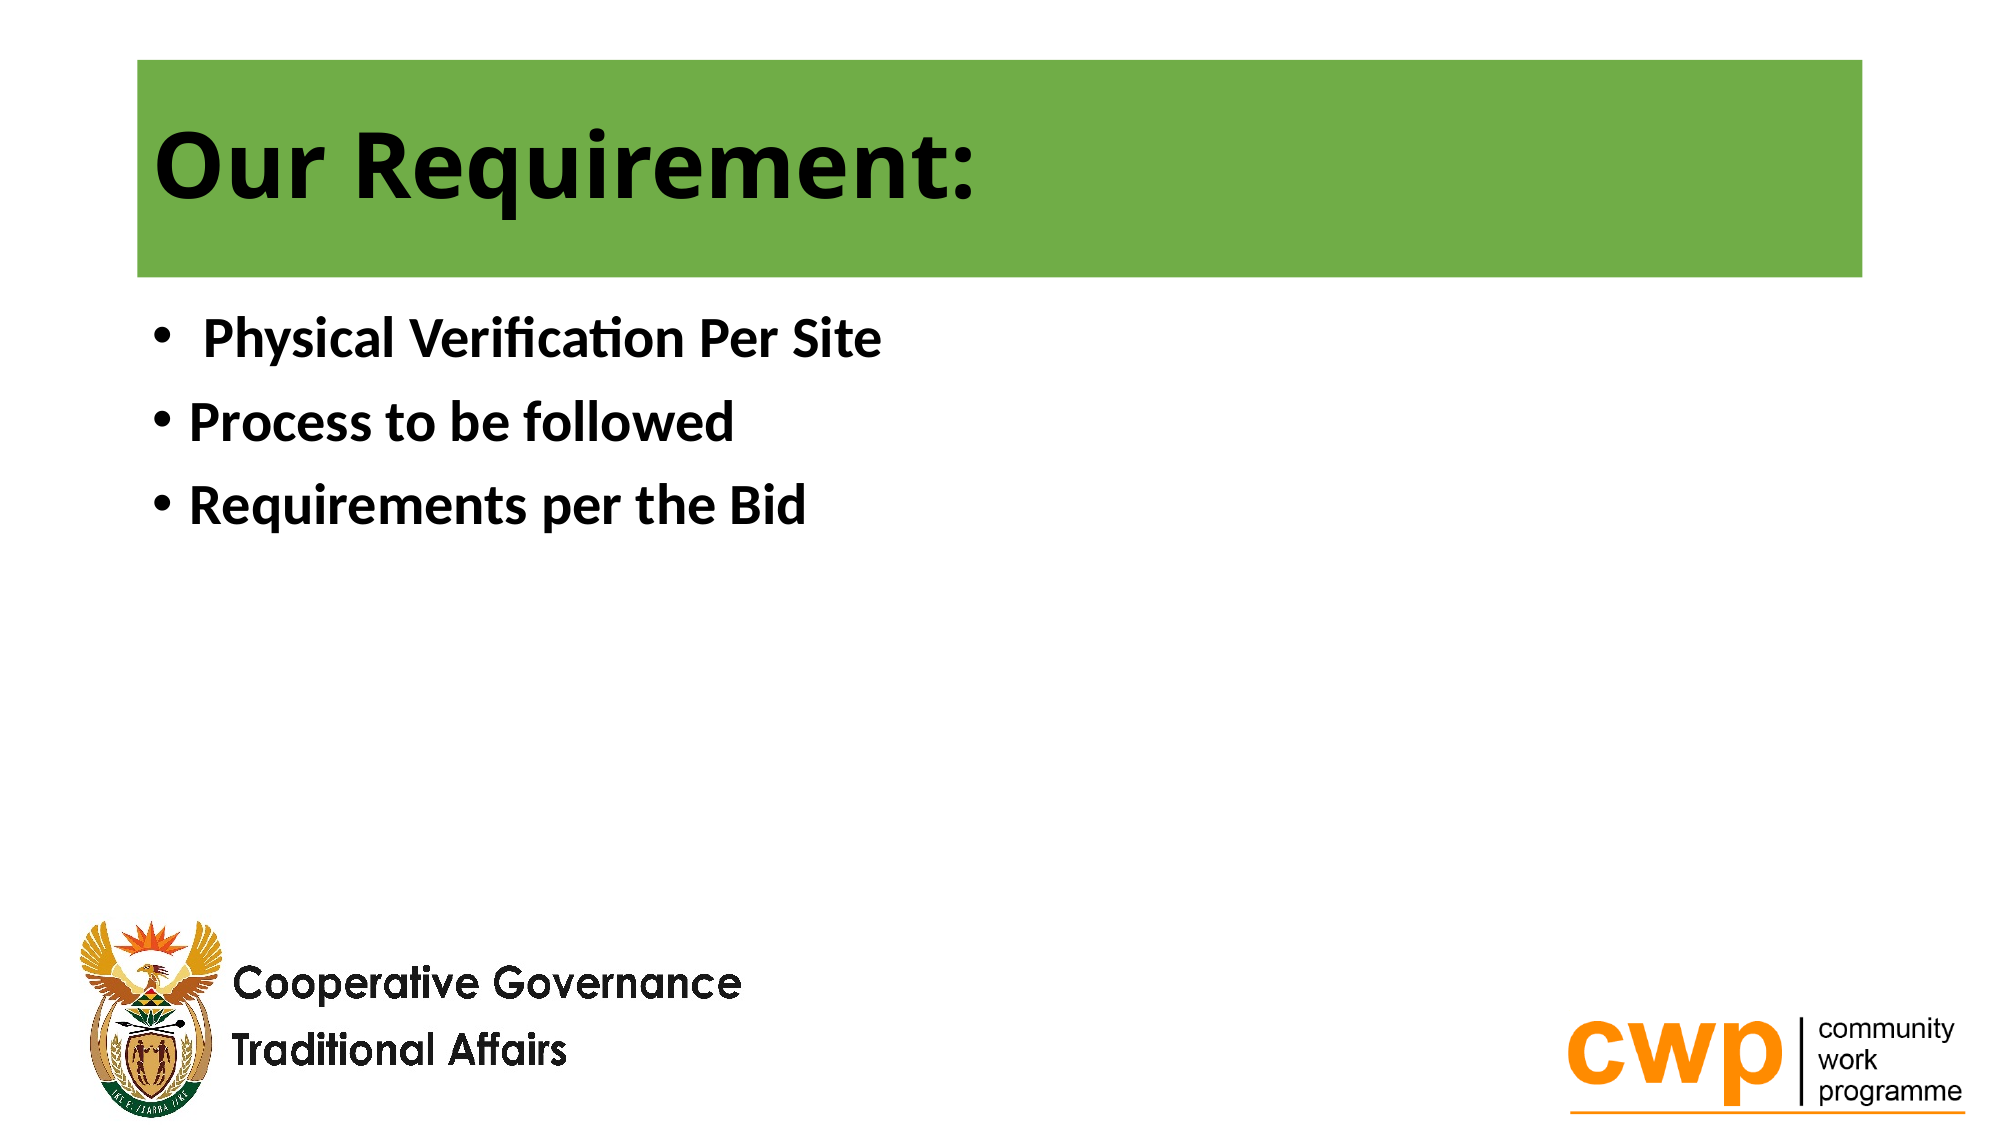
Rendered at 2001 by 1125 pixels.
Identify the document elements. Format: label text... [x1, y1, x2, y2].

list Physical Verification Per Site Process to be followed Requirements per the Bid [137, 299, 1863, 1014]
title Our Requirement: [137, 59, 1863, 278]
picture [79, 913, 752, 1125]
picture [1560, 999, 1981, 1125]
